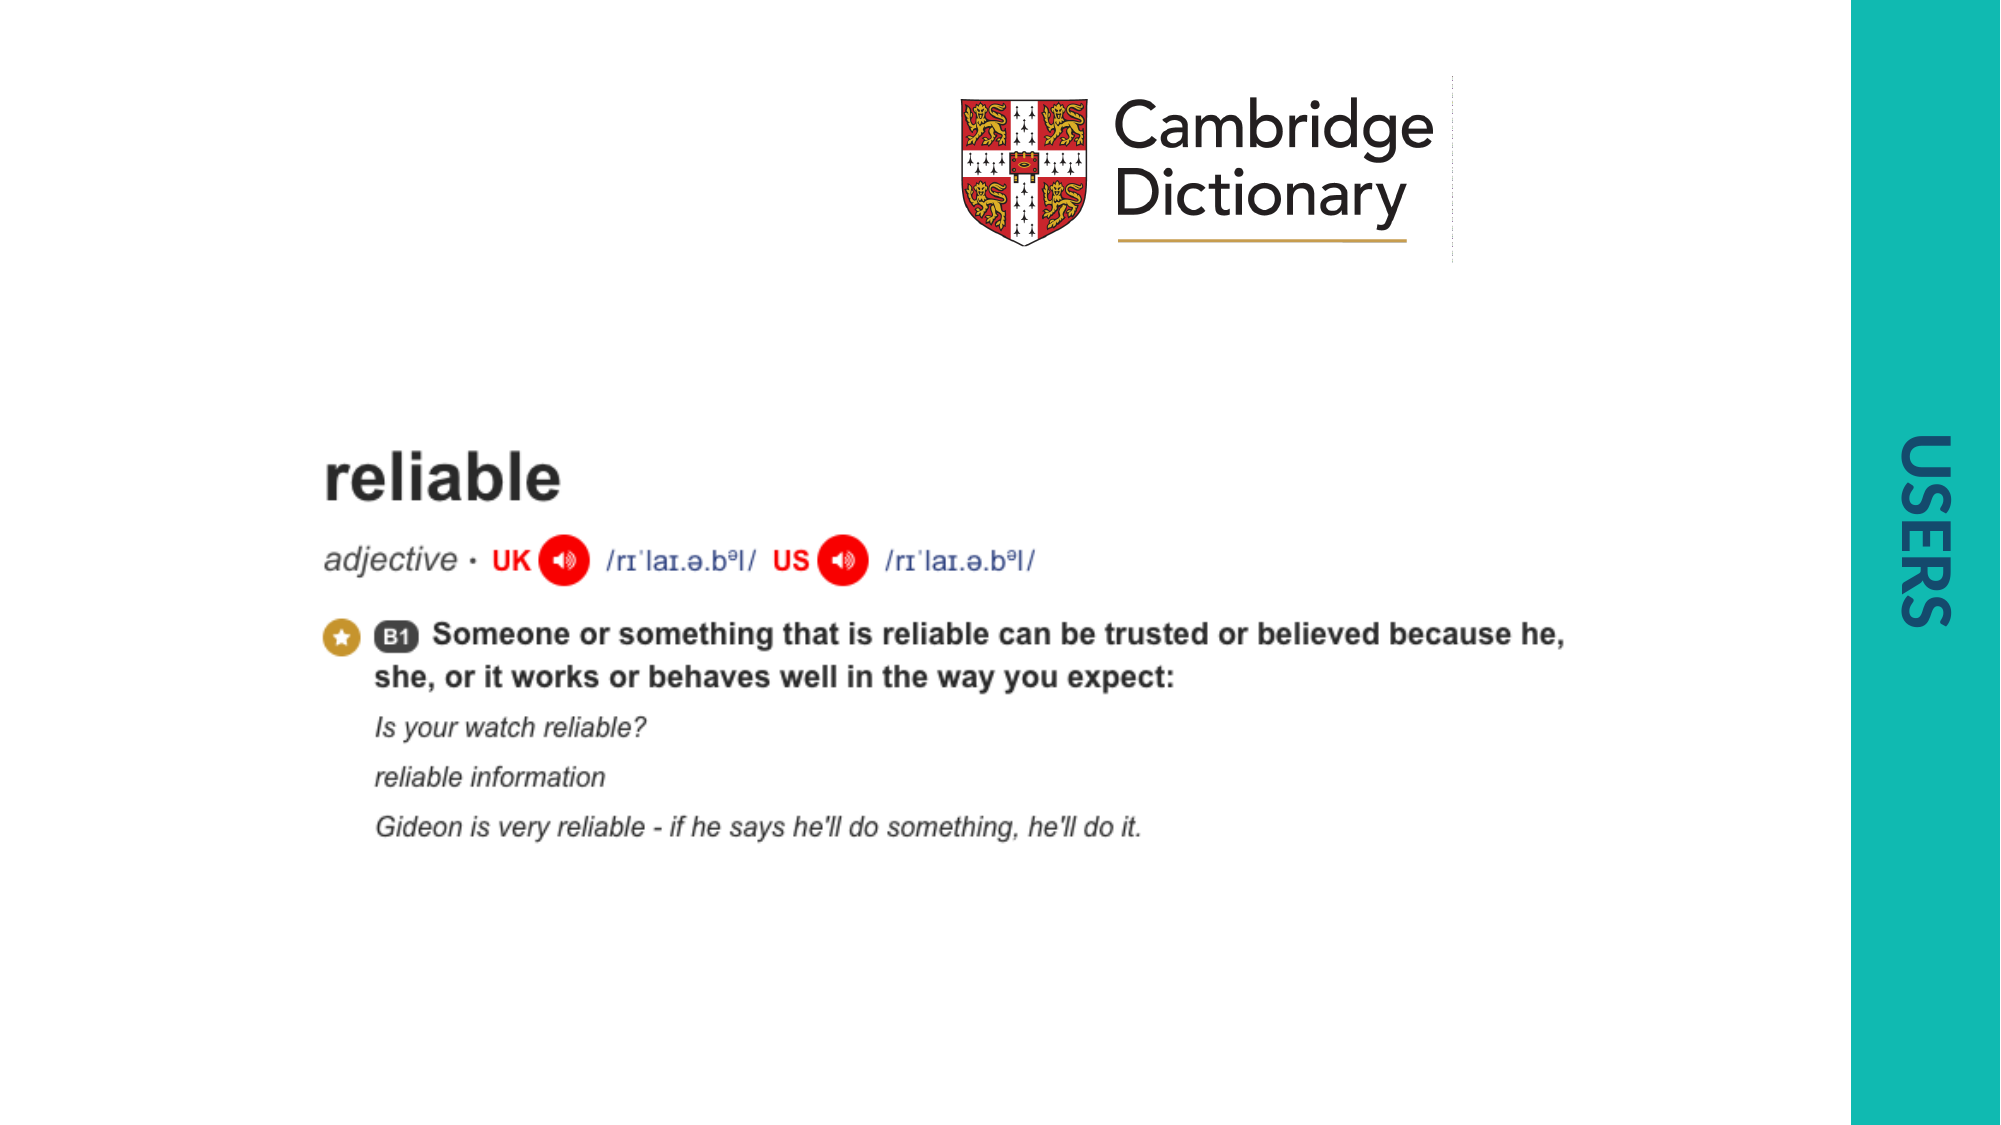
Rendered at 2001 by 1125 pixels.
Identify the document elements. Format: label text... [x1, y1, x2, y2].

picture [935, 76, 1453, 263]
picture [301, 432, 1603, 878]
text_box [1851, 0, 2000, 1125]
text_box USERS [1879, 169, 1985, 894]
